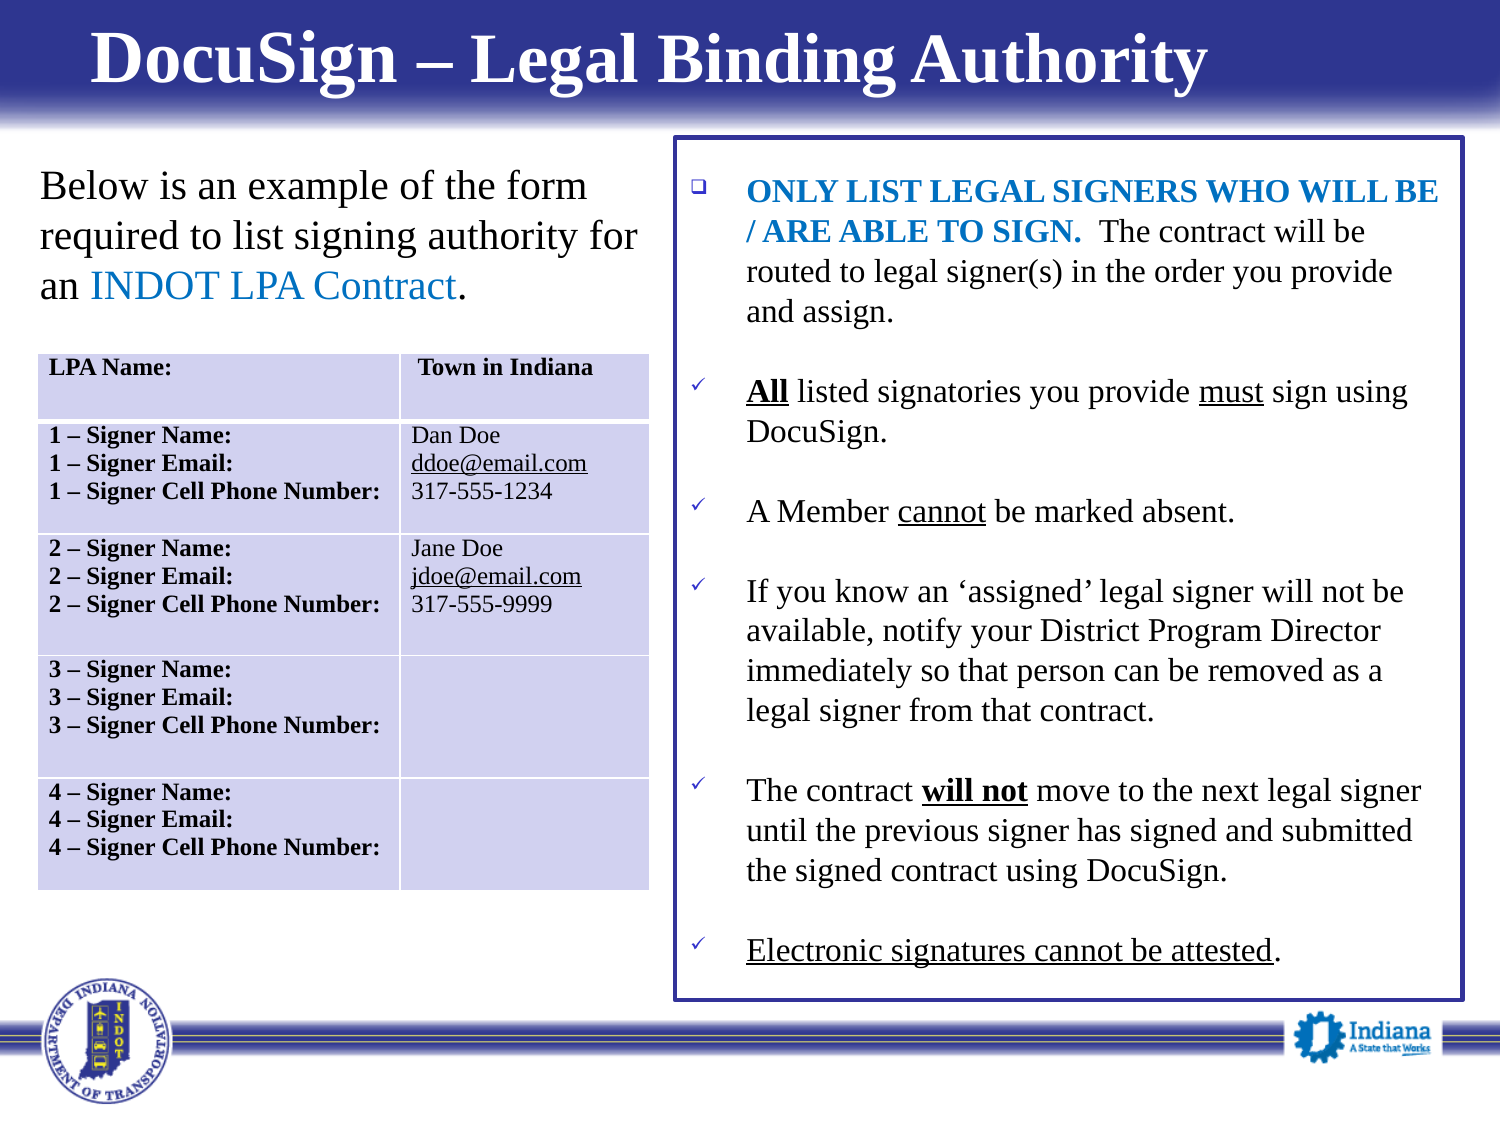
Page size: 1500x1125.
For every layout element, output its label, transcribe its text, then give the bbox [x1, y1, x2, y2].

table_cell [401, 779, 649, 890]
table_cell [401, 656, 649, 777]
table_header Town in Indiana [401, 354, 649, 419]
picture [1425, 0, 1500, 263]
picture [0, 945, 1500, 1125]
table_cell 3 – Signer Name: 3 – Signer Email: 3 – Signer Cell Phone Number: [38, 656, 399, 777]
table_cell Dan Doe ddoe@email.com 317-555-1234 [401, 424, 649, 533]
table_cell 4 – Signer Name: 4 – Signer Email: 4 – Signer Cell Phone Number: [38, 779, 399, 890]
list ONLY LIST LEGAL SIGNERS WHO WILL BE / ARE ABLE TO SIGN. The contract will be routed to legal signer(s) in the order you provide and assign. All listed signatories you provide must sign using DocuSign. A Member cannot be marked absent. If you know an ‘assigned’ legal signer will not be available, notify your District Program Director immediately so that person can be removed as a legal signer from that contract. The contract will not move to the next legal signer until the previous signer has signed and submitted the signed contract using DocuSign. Electronic signatures cannot be attested. [675, 137, 1463, 1000]
table_cell 1 – Signer Name: 1 – Signer Email: 1 – Signer Cell Phone Number: [38, 424, 399, 533]
picture [0, 0, 675, 263]
list Below is an example of the form required to list signing authority for an INDOT LPA Contract. [24, 149, 675, 893]
table_cell Jane Doe jdoe@email.com 317-555-9999 [401, 535, 649, 655]
title DocuSign ‒ Legal Binding Authority [75, 0, 1425, 138]
table_cell 2 – Signer Name: 2 – Signer Email: 2 – Signer Cell Phone Number: [38, 535, 399, 655]
table_header LPA Name: [38, 354, 399, 419]
